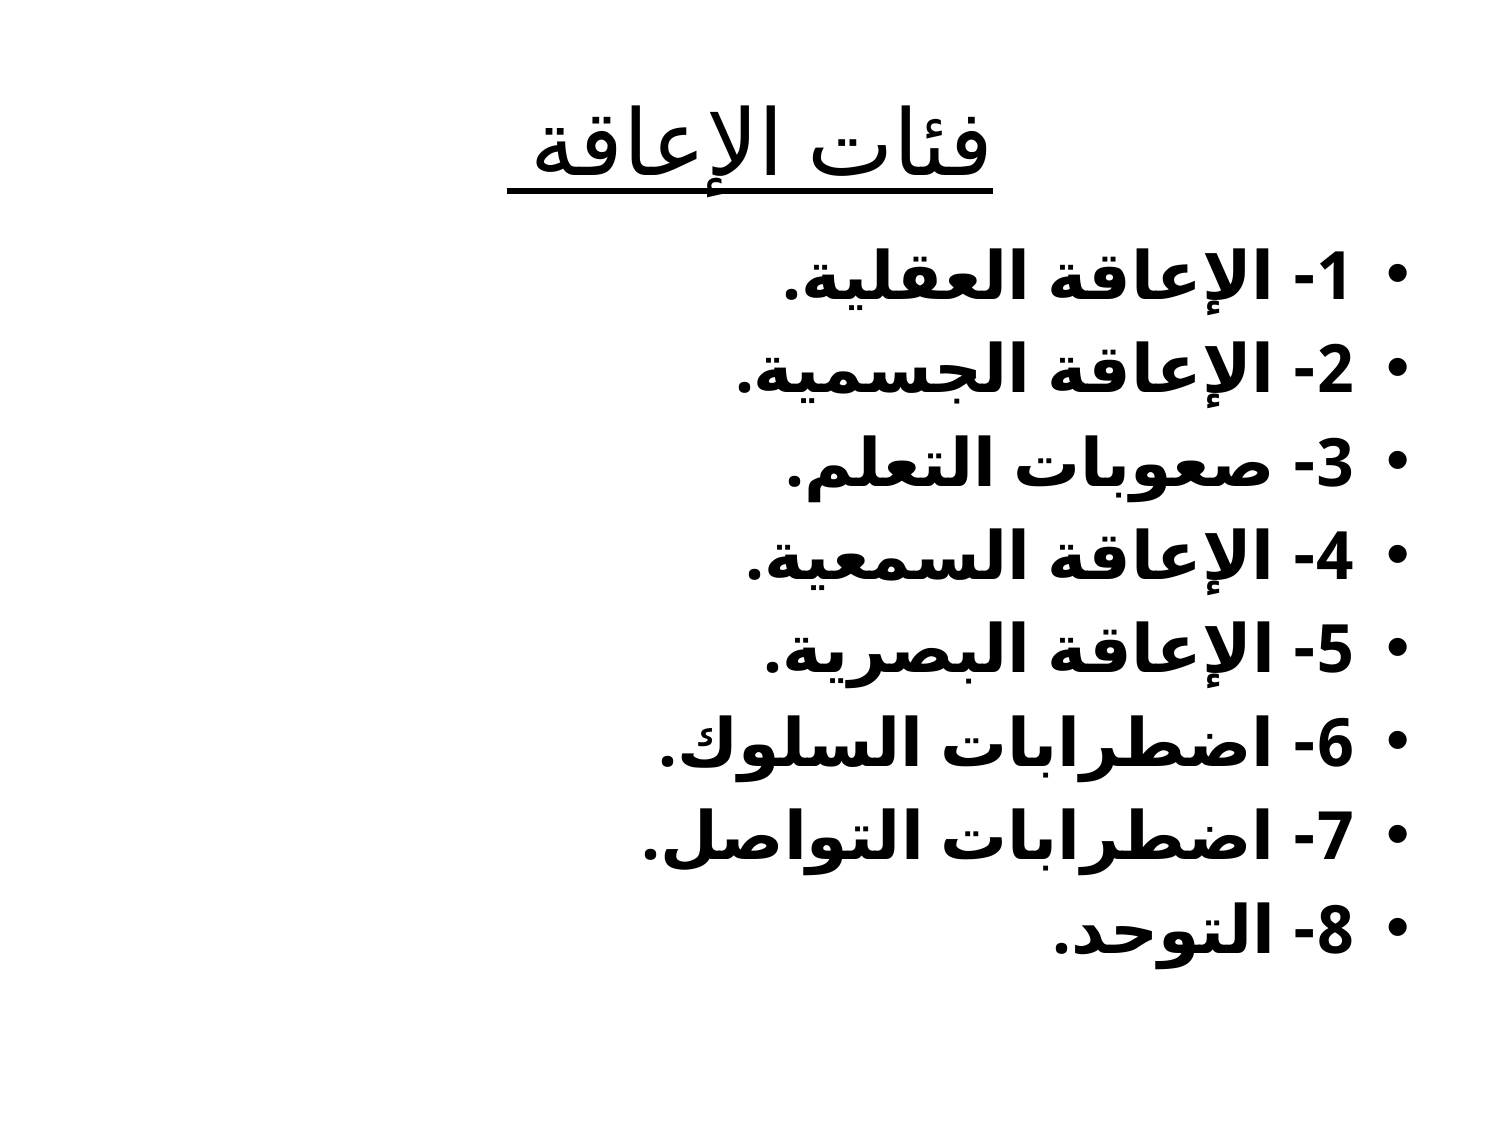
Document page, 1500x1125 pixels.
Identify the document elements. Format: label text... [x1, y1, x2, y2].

list 1- الإعاقة العقلية. 2- الإعاقة الجسمية. 3- صعوبات التعلم. 4- الإعاقة السمعية. 5- الإعاقة البصرية. 6- اضطرابات السلوك. 7- اضطرابات التواصل. 8- التوحد. [75, 224, 1425, 1050]
title فئات الإعاقة [75, 45, 1425, 224]
